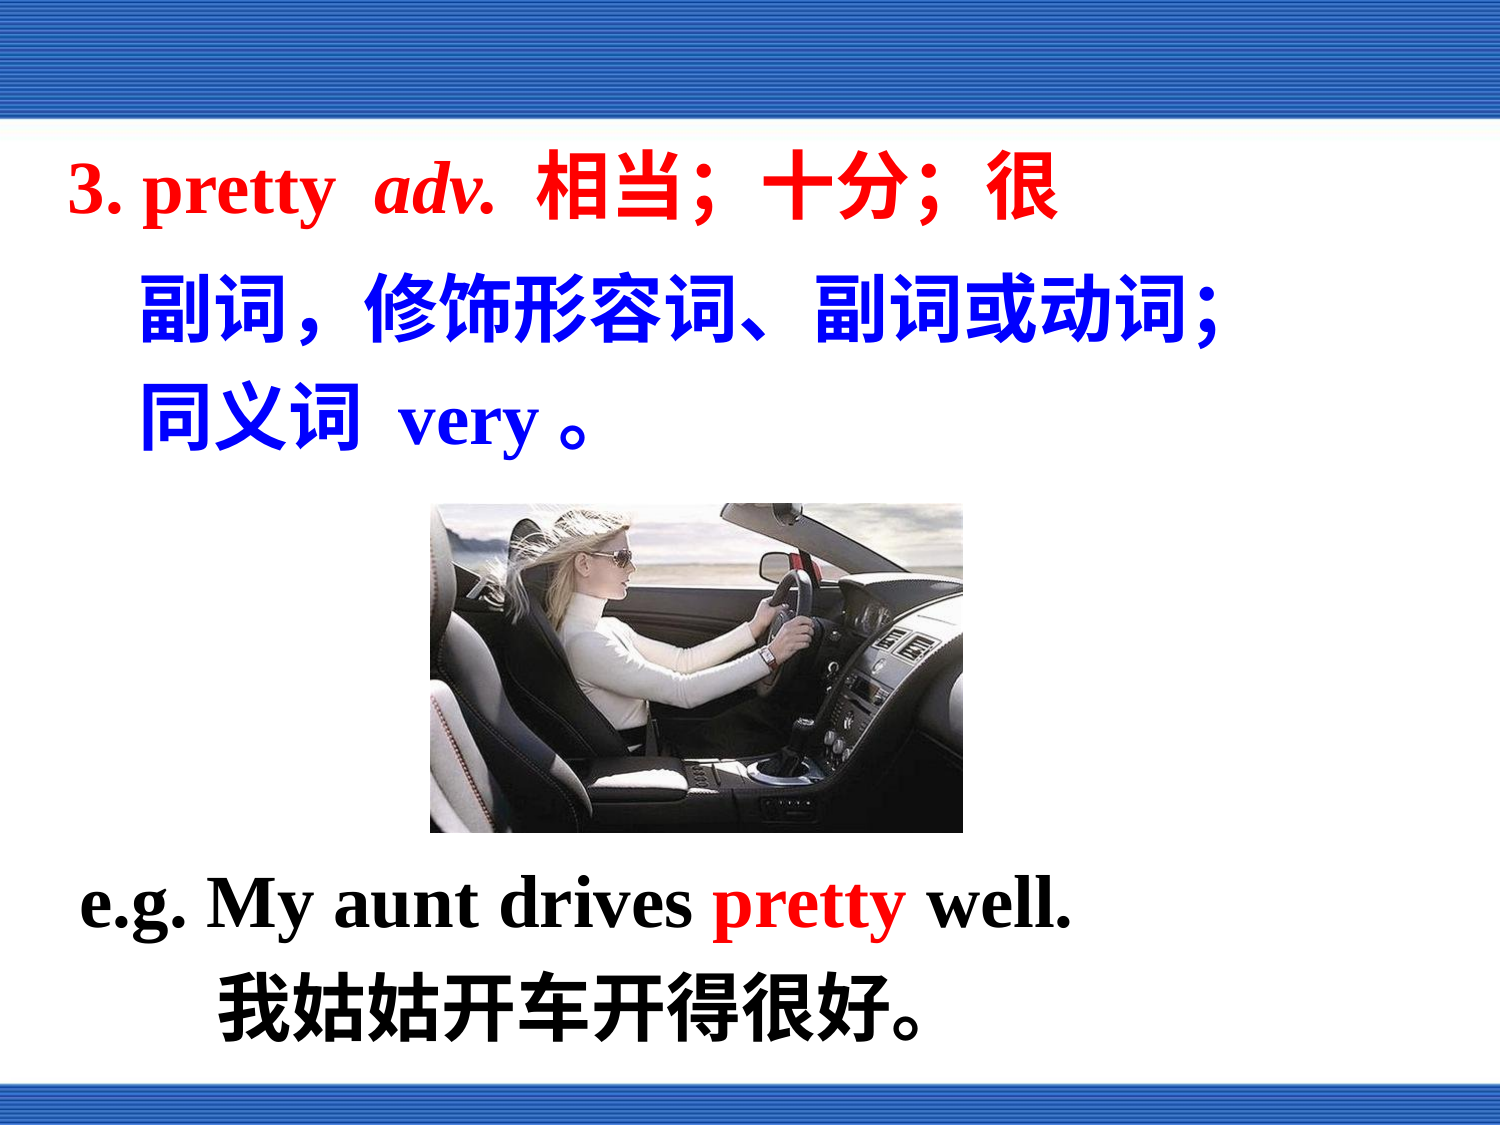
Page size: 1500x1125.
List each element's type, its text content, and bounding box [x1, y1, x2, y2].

text_box 3. pretty adv. 相当；十分；很 [53, 113, 1123, 237]
text_box 副词，修饰形容词、副词或动词；同义词 very。 [123, 236, 1341, 468]
picture [0, 0, 1500, 1125]
text_box e.g. My aunt drives pretty well. 我姑姑开车开得很好。 [64, 827, 1199, 1058]
